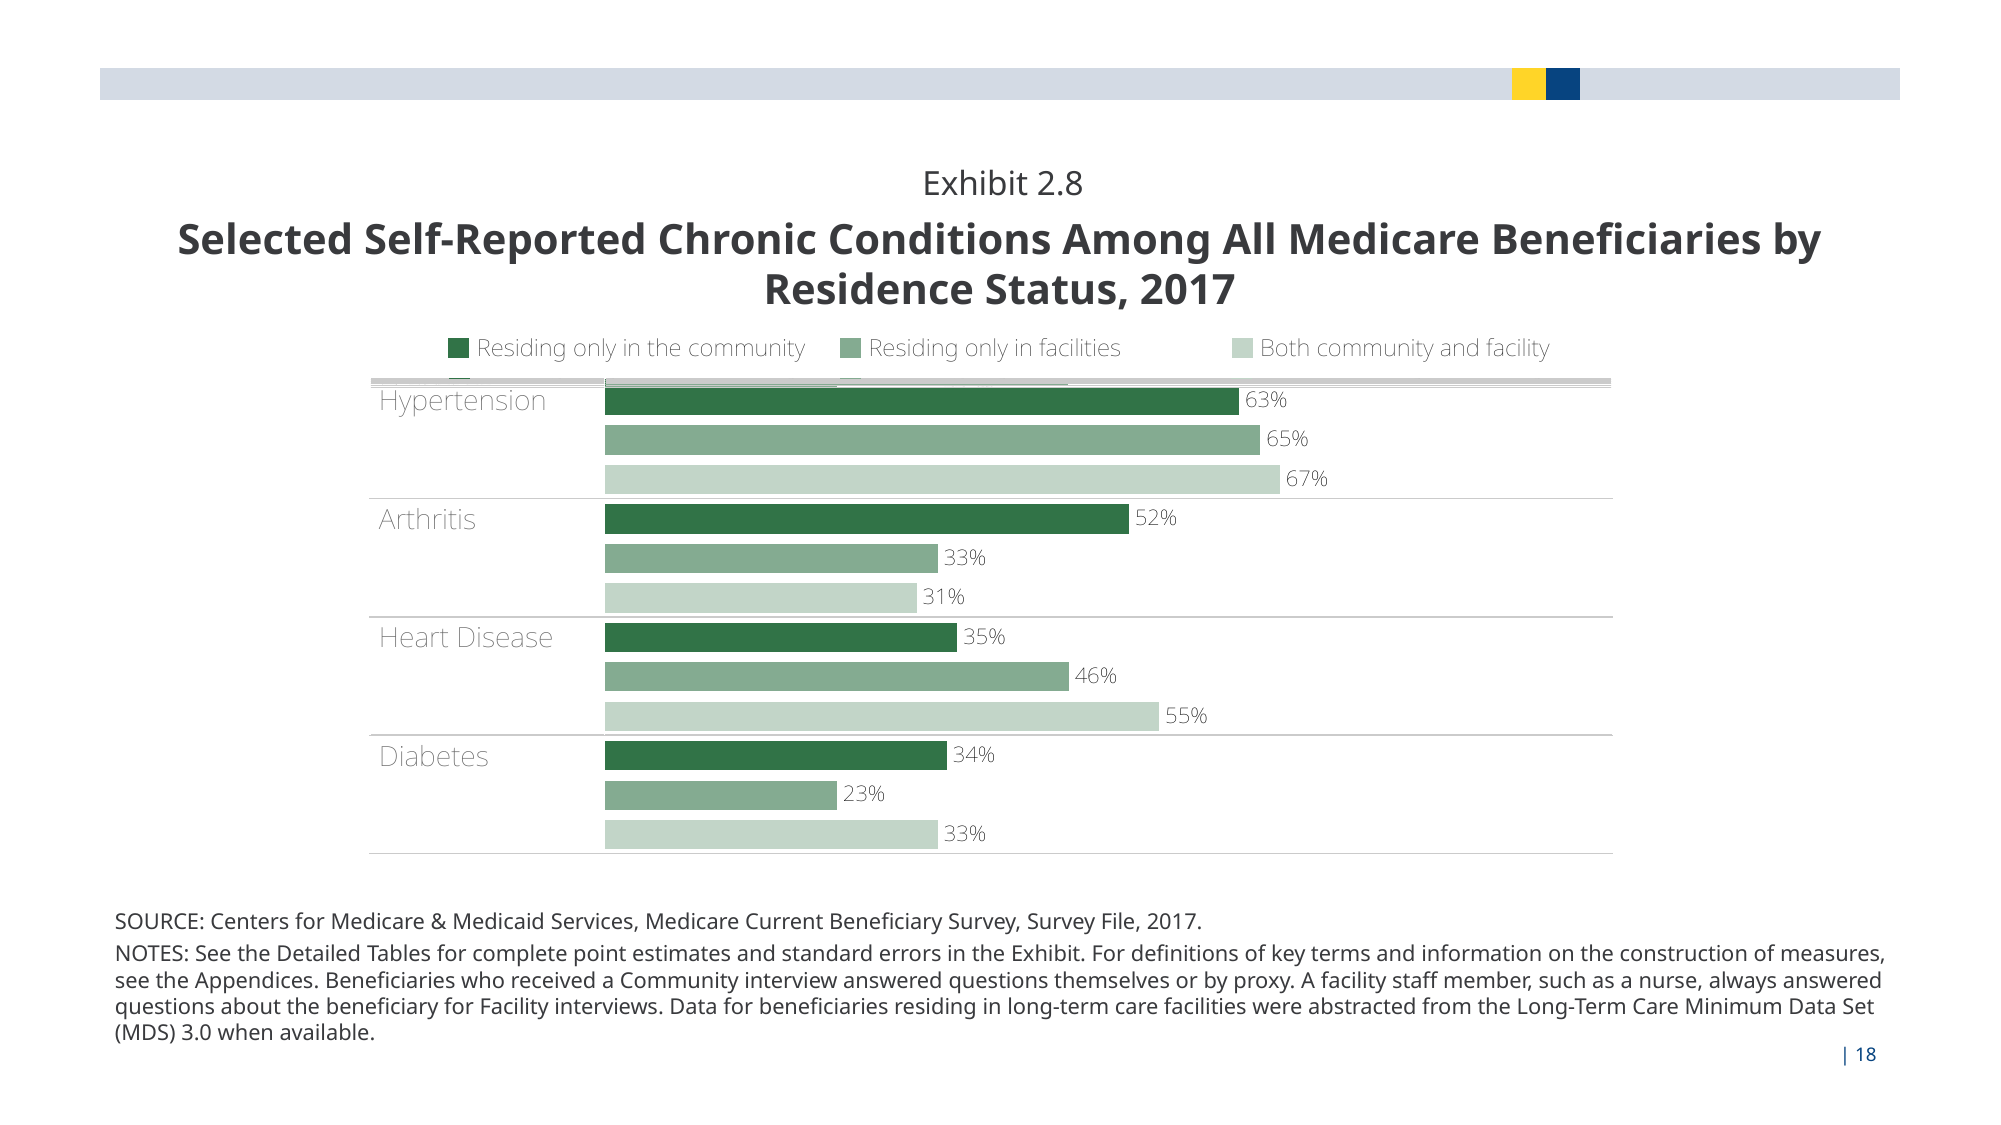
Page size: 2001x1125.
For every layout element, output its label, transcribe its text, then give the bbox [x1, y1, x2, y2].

list Selected Self-Reported Chronic Conditions Among All Medicare Beneficiaries by Residence Status, 2017 [99, 213, 1900, 300]
title Exhibit 2.8 [99, 154, 1900, 213]
picture [349, 315, 1633, 901]
list SOURCE: Centers for Medicare & Medicaid Services, Medicare Current Beneficiary Survey, Survey File, 2017. NOTES: See the Detailed Tables for complete point estimates and standard errors in the Exhibit. For definitions of key terms and information on the construction of measures, see the Appendices. Beneficiaries who received a Community interview answered questions themselves or by proxy. A facility staff member, such as a nurse, always answered questions about the beneficiary for Facility interviews. Data for beneficiaries residing in long-term care facilities were abstracted from the Long-Term Care Minimum Data Set (MDS) 3.0 when available. [99, 900, 1900, 1063]
